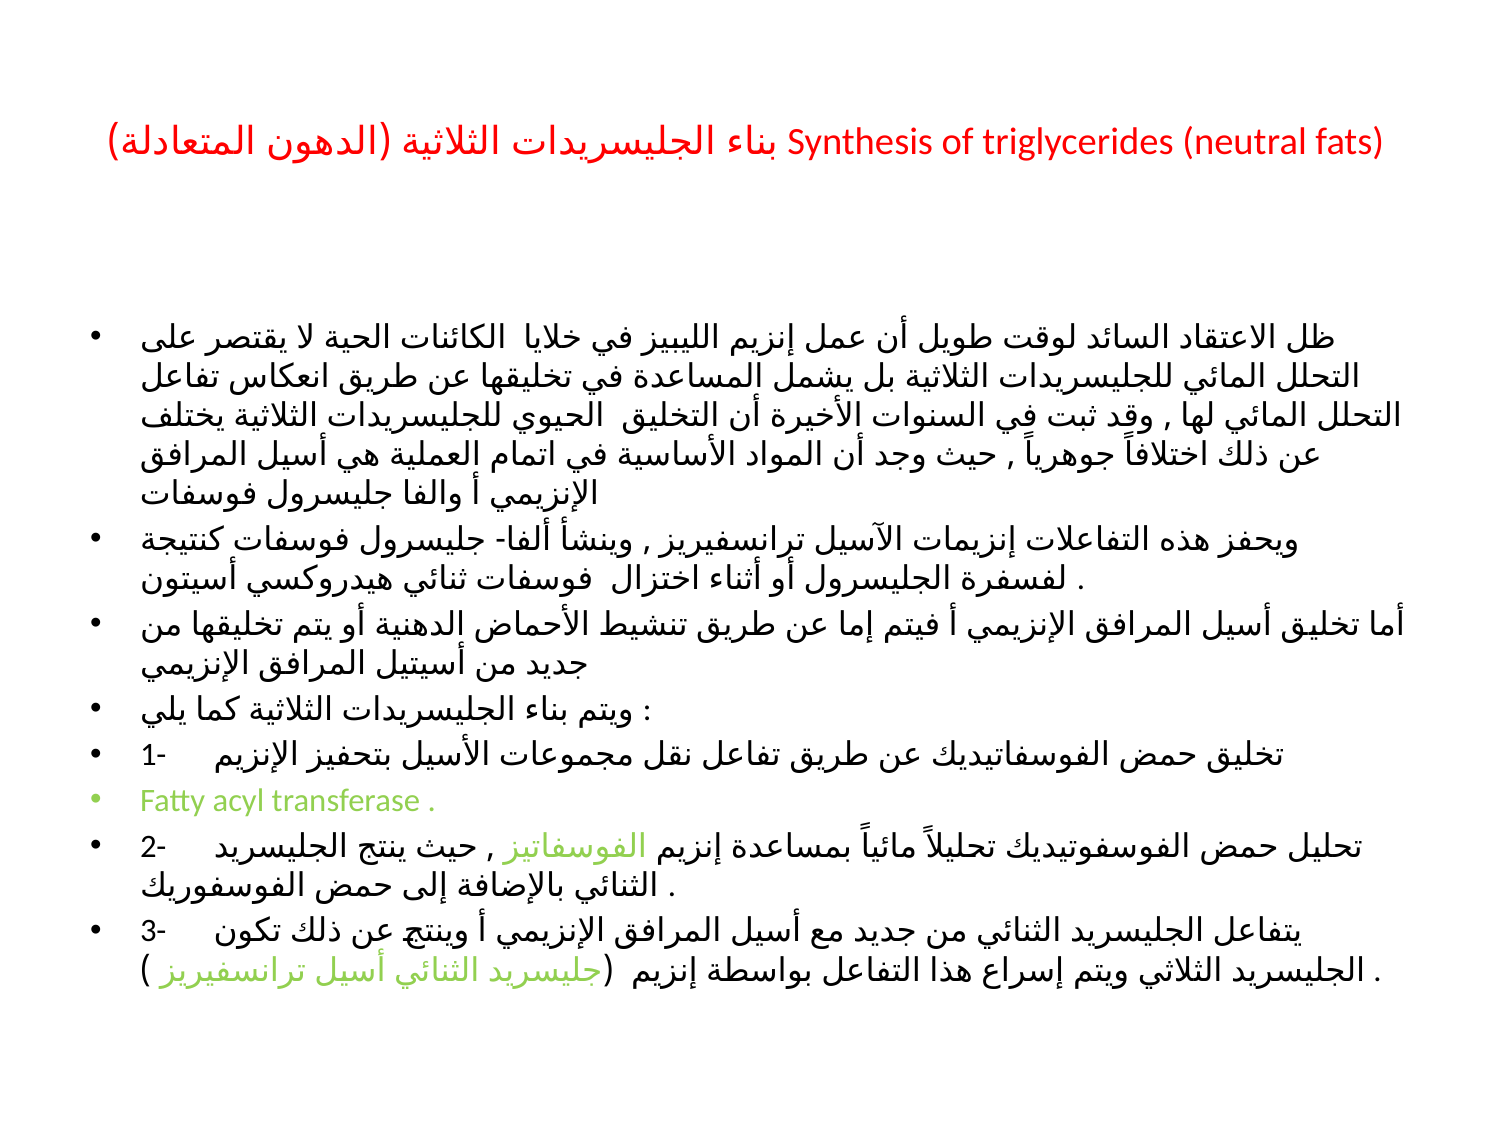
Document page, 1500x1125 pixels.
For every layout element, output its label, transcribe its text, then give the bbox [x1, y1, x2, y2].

title بناء الجليسريدات الثلاثية (الدهون المتعادلة) Synthesis of triglycerides (neutral fats) [75, 45, 1425, 233]
list ظل الاعتقاد السائد لوقت طويل أن عمل إنزيم الليبيز في خلايا الكائنات الحية لا يقتصر على التحلل المائي للجليسريدات الثلاثية بل يشمل المساعدة في تخليقها عن طريق انعكاس تفاعل التحلل المائي لها , وقد ثبت في السنوات الأخيرة أن التخليق الحيوي للجليسريدات الثلاثية يختلف عن ذلك اختلافاً جوهرياً , حيث وجد أن المواد الأساسية في اتمام العملية هي أسيل المرافق الإنزيمي أ والفا جليسرول فوسفات ويحفز هذه التفاعلات إنزيمات الآسيل ترانسفيريز , وينشأ ألفا- جليسرول فوسفات كنتيجة لفسفرة الجليسرول أو أثناء اختزال فوسفات ثنائي هيدروكسي أسيتون . أما تخليق أسيل المرافق الإنزيمي أ فيتم إما عن طريق تنشيط الأحماض الدهنية أو يتم تخليقها من جديد من أسيتيل المرافق الإنزيمي ويتم بناء الجليسريدات الثلاثية كما يلي : 1- تخليق حمض الفوسفاتيديك عن طريق تفاعل نقل مجموعات الأسيل بتحفيز الإنزيم Fatty acyl transferase . 2- تحليل حمض الفوسفوتيديك تحليلاً مائياً بمساعدة إنزيم الفوسفاتيز , حيث ينتج الجليسريد الثنائي بالإضافة إلى حمض الفوسفوريك . 3- يتفاعل الجليسريد الثنائي من جديد مع أسيل المرافق الإنزيمي أ وينتج عن ذلك تكون الجليسريد الثلاثي ويتم إسراع هذا التفاعل بواسطة إنزيم (جليسريد الثنائي أسيل ترانسفيريز ) . [75, 262, 1425, 1005]
